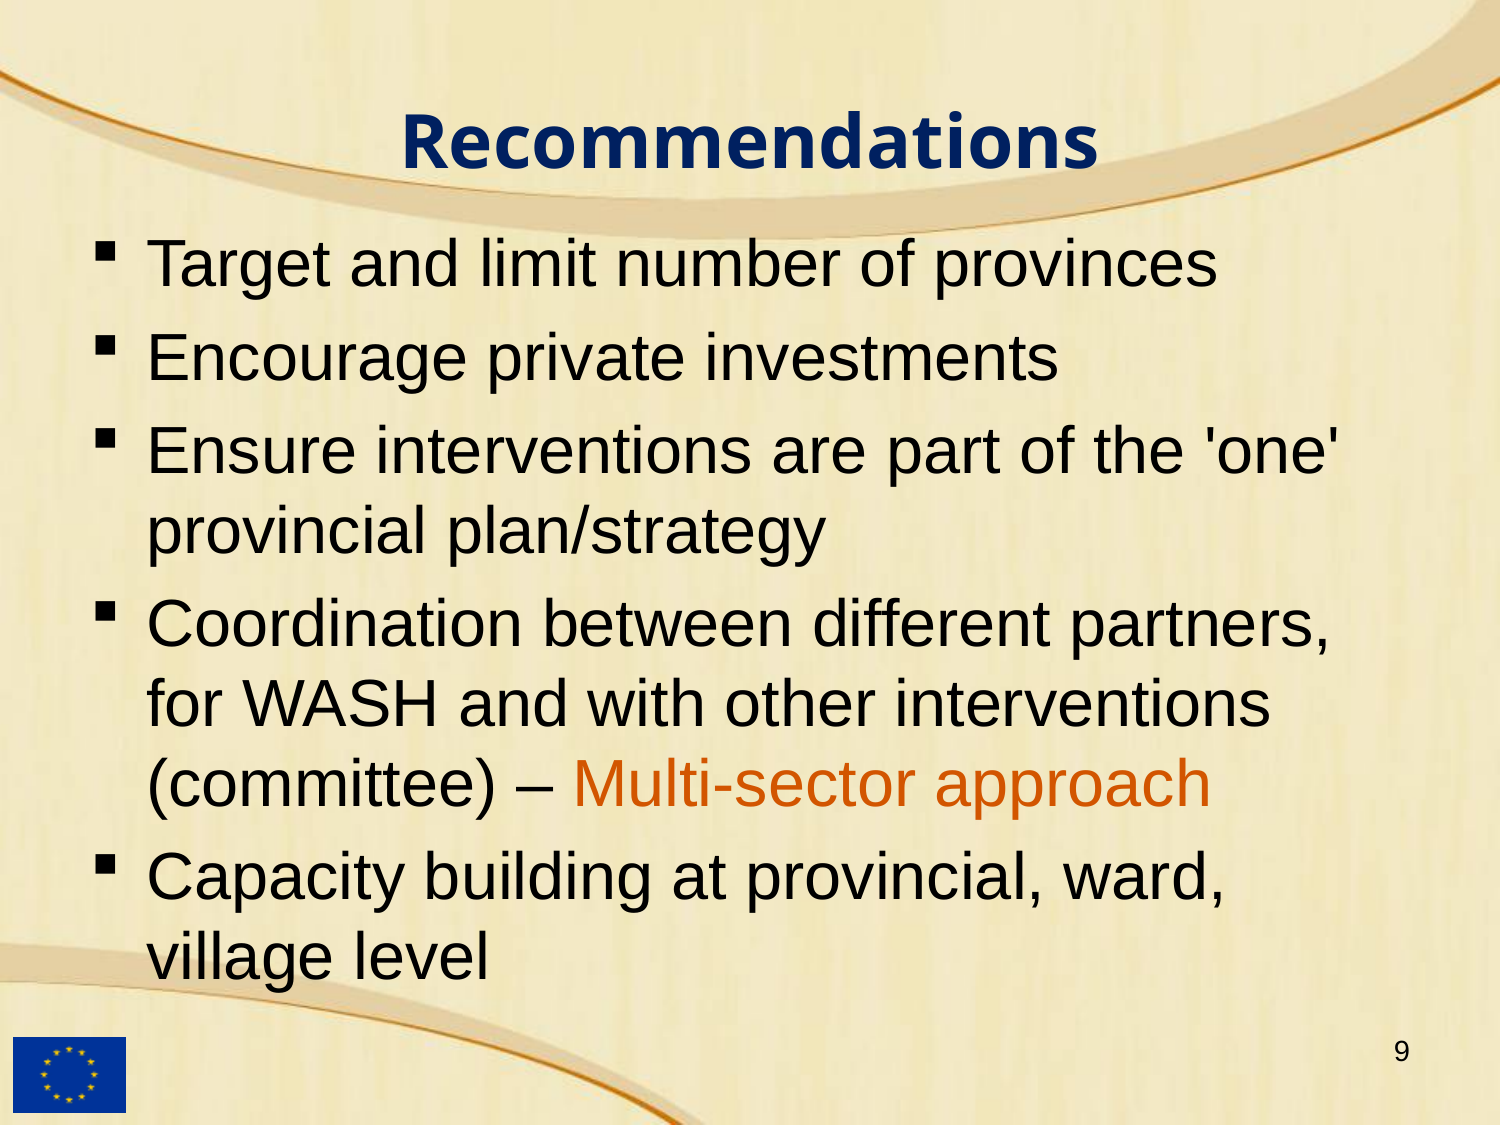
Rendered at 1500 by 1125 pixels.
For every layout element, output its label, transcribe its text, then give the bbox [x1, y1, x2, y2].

picture [0, 0, 1500, 1125]
title Recommendations [74, 44, 1426, 212]
list Target and limit number of provinces Encourage private investments Ensure interventions are part of the 'one' provincial plan/strategy Coordination between different partners, for WASH and with other interventions (committee) – Multi-sector approach Capacity building at provincial, ward, village level [74, 212, 1426, 1006]
slide_number 9 [1074, 1024, 1426, 1103]
